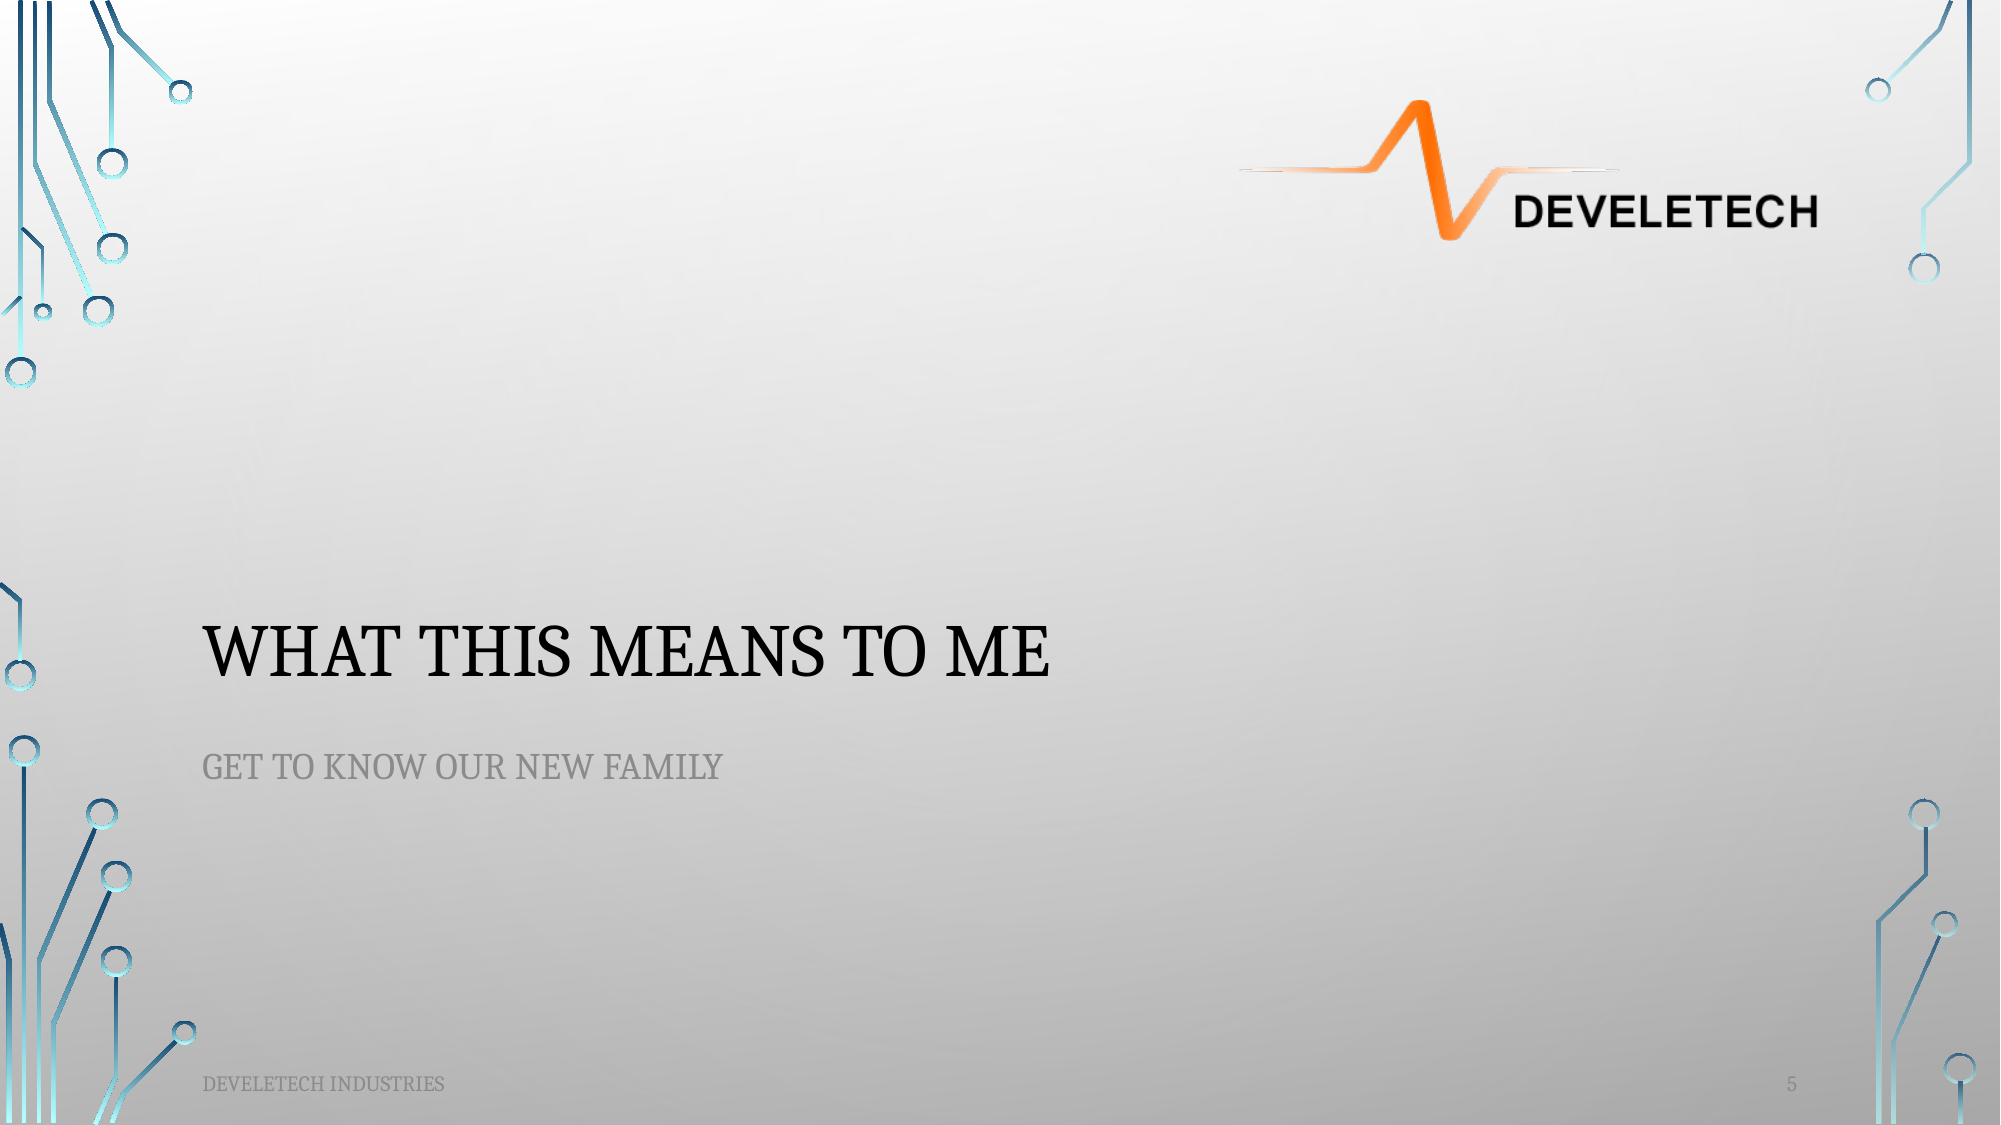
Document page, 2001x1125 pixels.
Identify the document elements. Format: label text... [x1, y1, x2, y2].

title What This means to me [187, 232, 1813, 701]
slide_number 5 [1685, 1052, 1813, 1113]
footer Develetech Industries [187, 1052, 1211, 1113]
list Get to Know Our New Family [187, 725, 1813, 952]
picture [1239, 100, 1820, 250]
